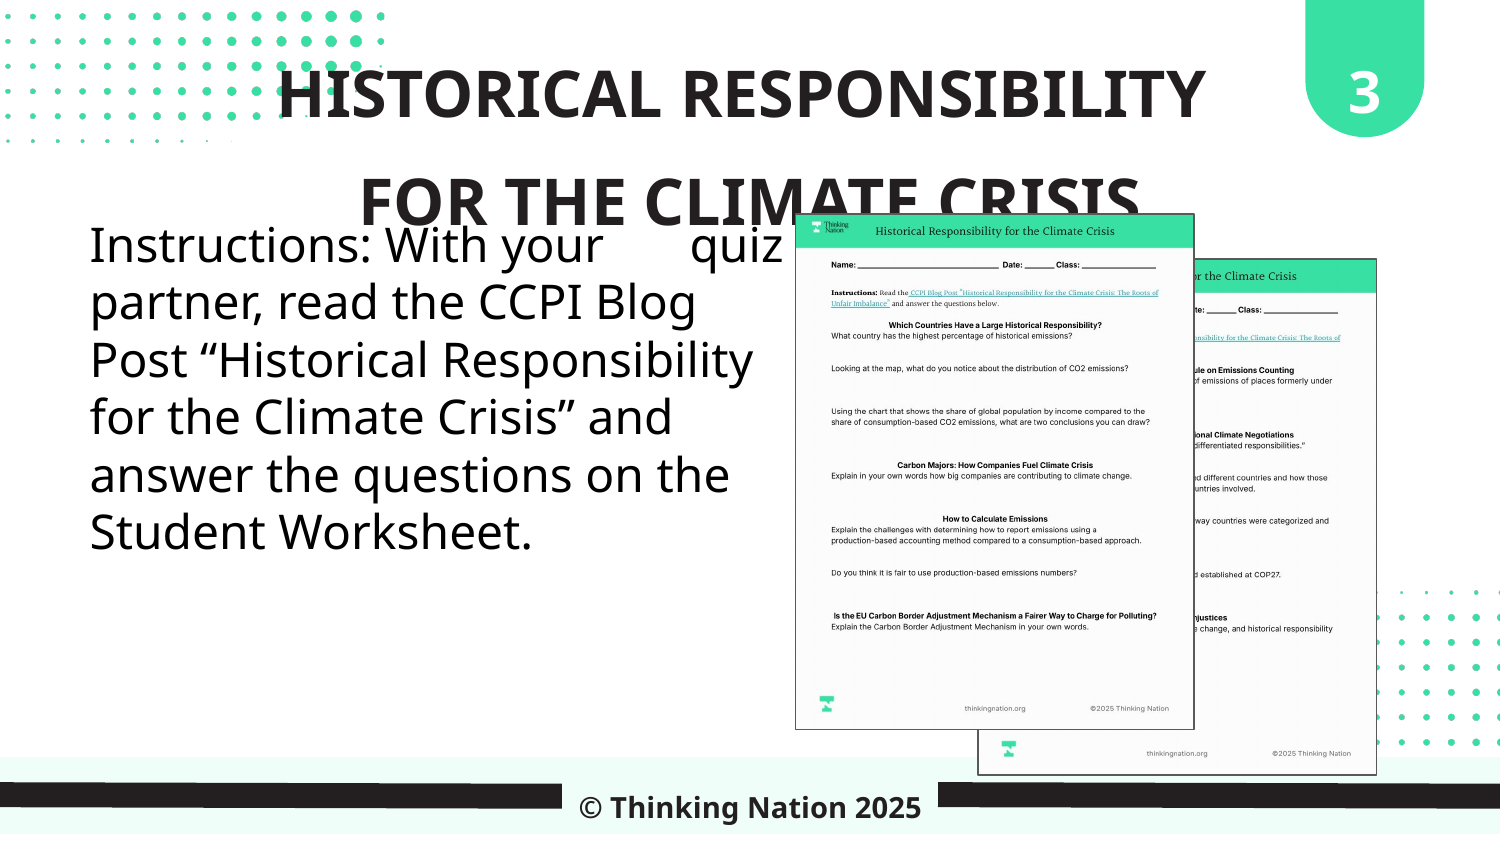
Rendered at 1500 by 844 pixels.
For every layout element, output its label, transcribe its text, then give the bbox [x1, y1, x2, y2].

picture [795, 214, 1377, 775]
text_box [1300, 0, 1430, 138]
text_box Instructions: With your quiz partner, read the CCPI Blog Post “Historical Responsibility for the Climate Crisis” and answer the questions on the Student Worksheet. [89, 214, 790, 560]
text_box HISTORICAL RESPONSIBILITY FOR THE CLIMATE CRISIS [209, 21, 1291, 239]
text_box [0, 0, 385, 144]
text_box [0, 756, 1500, 835]
text_box [1382, 590, 1500, 755]
